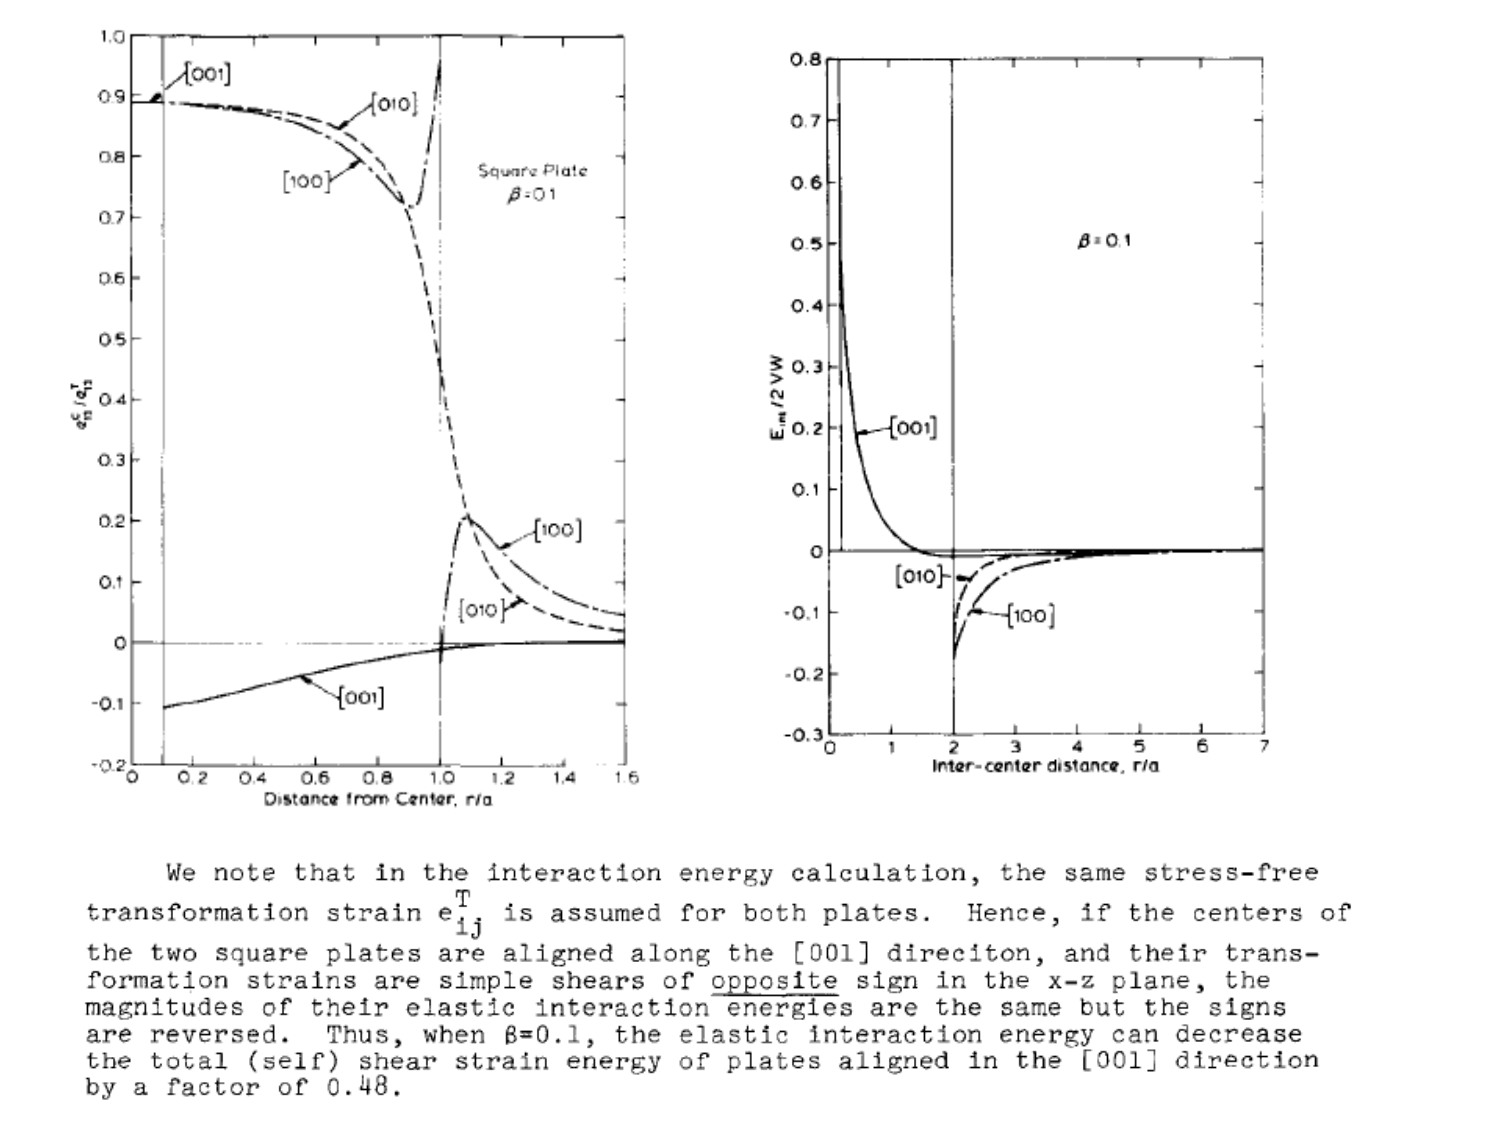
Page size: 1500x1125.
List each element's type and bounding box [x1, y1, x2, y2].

picture [76, 846, 1362, 1125]
picture [749, 25, 1294, 801]
picture [29, 1, 692, 835]
